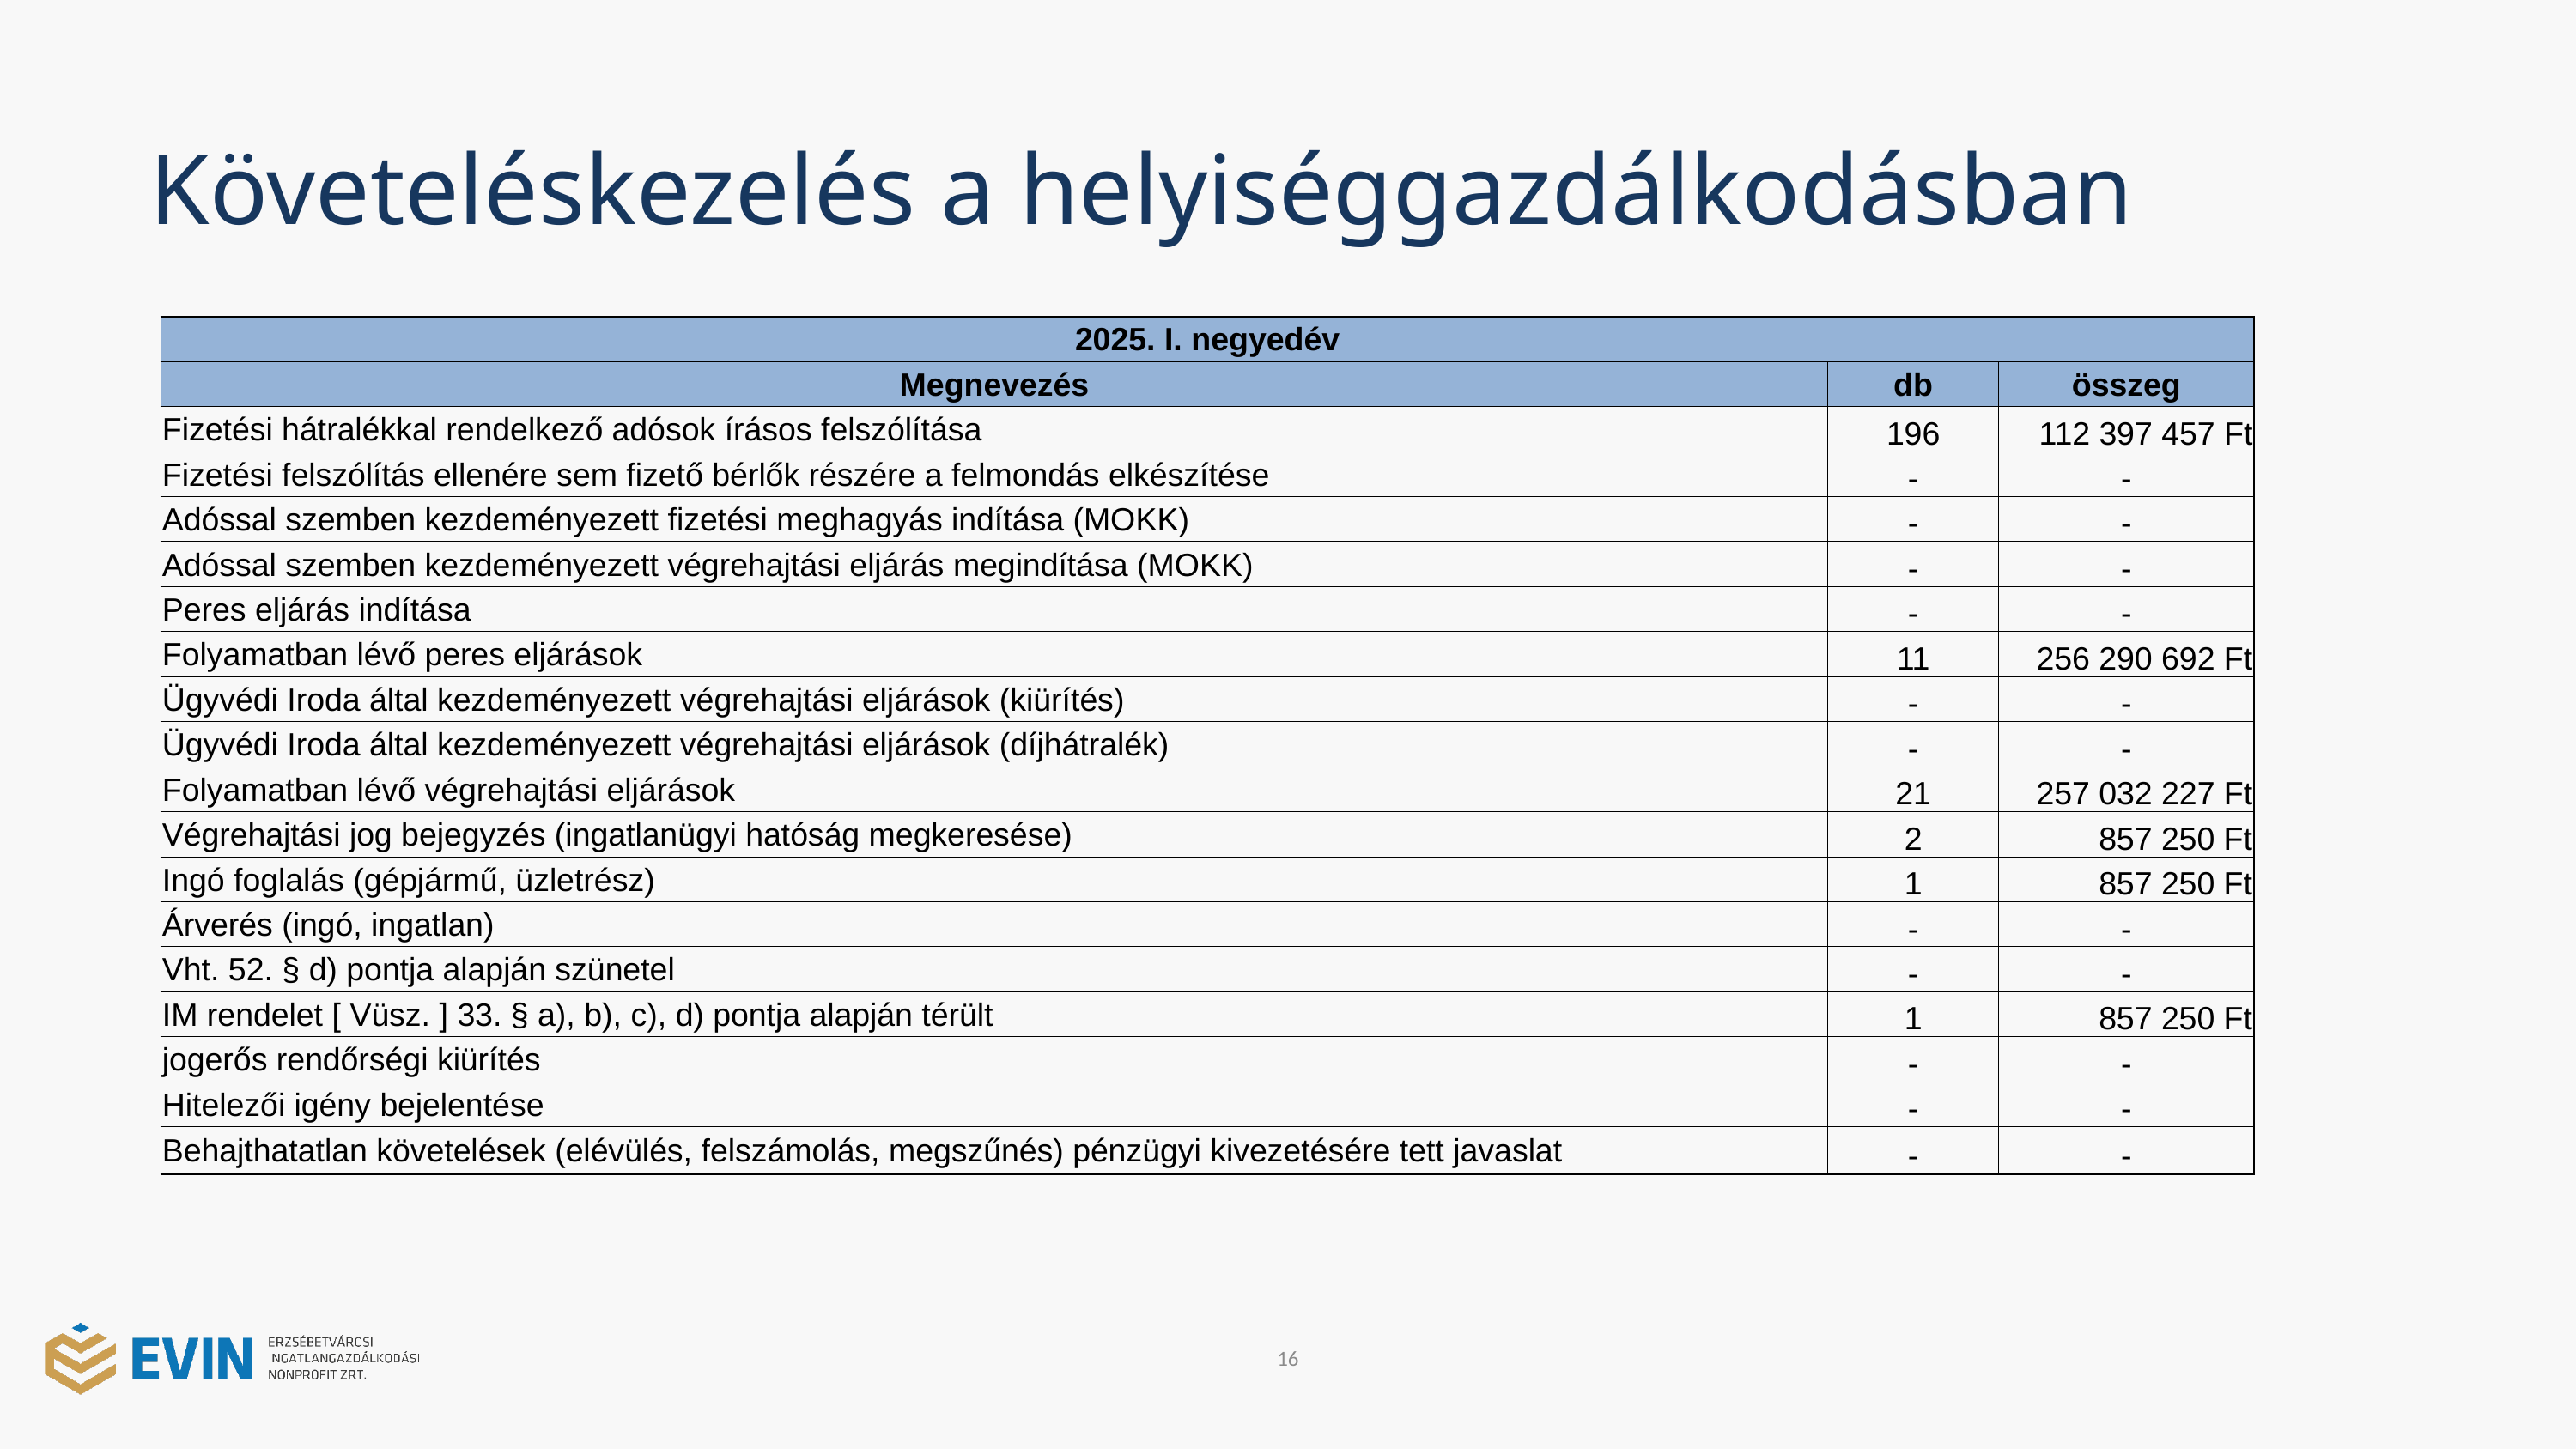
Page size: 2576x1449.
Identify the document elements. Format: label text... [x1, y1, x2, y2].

table_cell Árverés (ingó, ingatlan) [161, 902, 1827, 946]
table_cell 1 [1828, 992, 1998, 1036]
table_cell Végrehajtási jog bejegyzés (ingatlanügyi hatóság megkeresése) [161, 812, 1827, 857]
table_cell Ügyvédi Iroda által kezdeményezett végrehajtási eljárások (díjhátralék) [161, 722, 1827, 767]
table_cell Vht. 52. § d) pontja alapján szünetel [161, 947, 1827, 991]
table_cell - [1828, 1037, 1998, 1082]
table_cell - [1999, 452, 2253, 496]
table_cell 11 [1828, 632, 1998, 676]
table_cell 2 [1828, 812, 1998, 857]
table_cell - [1828, 452, 1998, 496]
table_cell - [1828, 902, 1998, 946]
picture [5, 1304, 448, 1412]
table_cell db [1828, 362, 1998, 406]
table_cell Behajthatatlan követelések (elévülés, felszámolás, megszűnés) pénzügyi kivezetésére tett javaslat [161, 1127, 1827, 1173]
table_cell 857 250 Ft [1999, 992, 2253, 1036]
table_cell - [1999, 587, 2253, 631]
table_cell 857 250 Ft [1999, 858, 2253, 901]
table_cell 256 290 692 Ft [1999, 632, 2253, 676]
table_cell - [1828, 677, 1998, 721]
table_cell jogerős rendőrségi kiürítés [161, 1037, 1827, 1082]
table_cell Adóssal szemben kezdeményezett fizetési meghagyás indítása (MOKK) [161, 497, 1827, 541]
table_cell Folyamatban lévő végrehajtási eljárások [161, 767, 1827, 811]
table_cell 21 [1828, 767, 1998, 811]
table_cell 112 397 457 Ft [1999, 407, 2253, 452]
table_cell 257 032 227 Ft [1999, 767, 2253, 811]
table_cell - [1828, 587, 1998, 631]
table_cell Ügyvédi Iroda által kezdeményezett végrehajtási eljárások (kiürítés) [161, 677, 1827, 721]
table_cell Fizetési hátralékkal rendelkező adósok írásos felszólítása [161, 407, 1827, 452]
table_cell - [1828, 542, 1998, 586]
slide_number 16 [1138, 1331, 1438, 1384]
table_cell Fizetési felszólítás ellenére sem fizető bérlők részére a felmondás elkészítése [161, 452, 1827, 496]
table_cell Folyamatban lévő peres eljárások [161, 632, 1827, 676]
table_cell IM rendelet [ Vüsz. ] 33. § a), b), c), d) pontja alapján térült [161, 992, 1827, 1036]
table_cell - [1828, 1082, 1998, 1126]
table_cell 196 [1828, 407, 1998, 452]
table_cell - [1828, 1127, 1998, 1173]
table_cell - [1999, 947, 2253, 991]
table_cell Megnevezés [161, 362, 1827, 406]
table_cell összeg [1999, 362, 2253, 406]
text_box Követeléskezelés a helyiséggazdálkodásban [149, 157, 2501, 244]
table_cell - [1999, 722, 2253, 767]
table_header 2025. I. negyedév [161, 318, 2253, 361]
table_cell - [1999, 542, 2253, 586]
table_cell - [1828, 497, 1998, 541]
table_cell - [1999, 1082, 2253, 1126]
table_cell - [1828, 947, 1998, 991]
table_cell - [1999, 497, 2253, 541]
table_cell Hitelezői igény bejelentése [161, 1082, 1827, 1126]
table_cell - [1999, 677, 2253, 721]
table_cell - [1828, 722, 1998, 767]
table_cell 857 250 Ft [1999, 812, 2253, 857]
table_cell - [1999, 1037, 2253, 1082]
table_cell - [1999, 1127, 2253, 1173]
table_cell 1 [1828, 858, 1998, 901]
table_cell Ingó foglalás (gépjármű, üzletrész) [161, 858, 1827, 901]
table_cell Adóssal szemben kezdeményezett végrehajtási eljárás megindítása (MOKK) [161, 542, 1827, 586]
table_cell Peres eljárás indítása [161, 587, 1827, 631]
table_cell - [1999, 902, 2253, 946]
